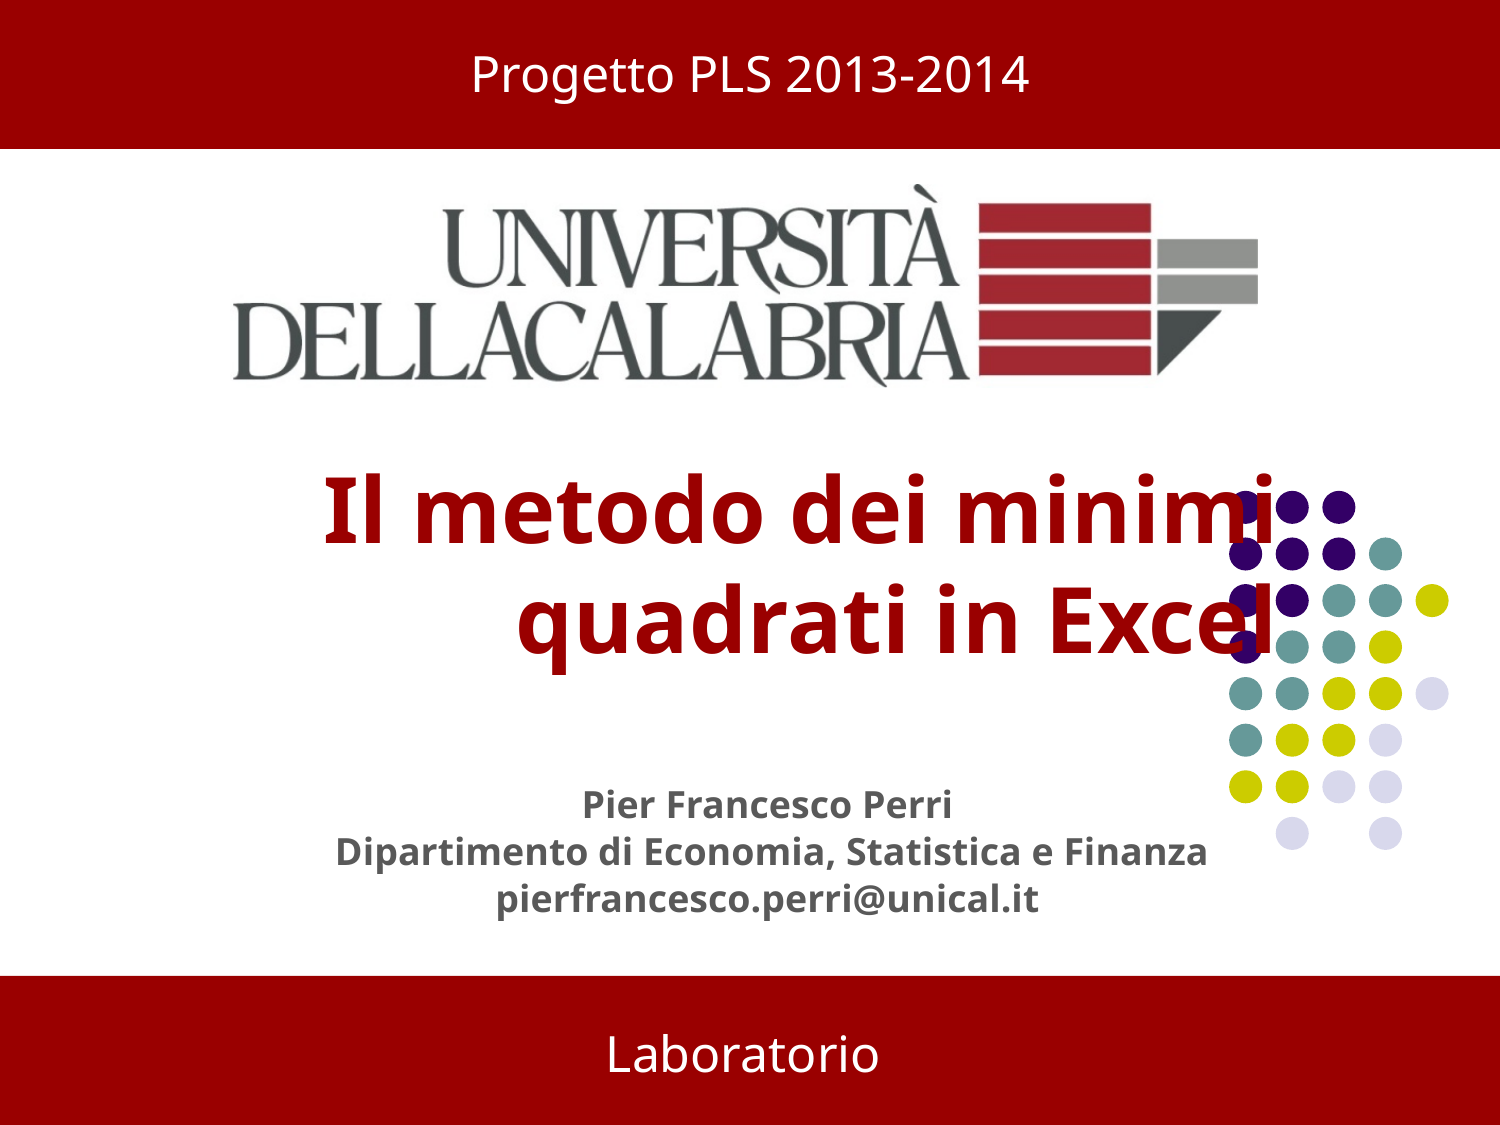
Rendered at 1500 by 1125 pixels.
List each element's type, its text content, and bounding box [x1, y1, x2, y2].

text_box Il metodo dei minimi quadrati in Excel [88, 444, 1294, 728]
picture [229, 184, 1259, 389]
text_box Progetto PLS 2013-2014 [0, 0, 1500, 151]
text_box Pier Francesco Perri Dipartimento di Economia, Statistica e Finanza pierfrancesco.perri@unical.it [218, 771, 1317, 928]
text_box Laboratorio [0, 974, 1500, 1125]
